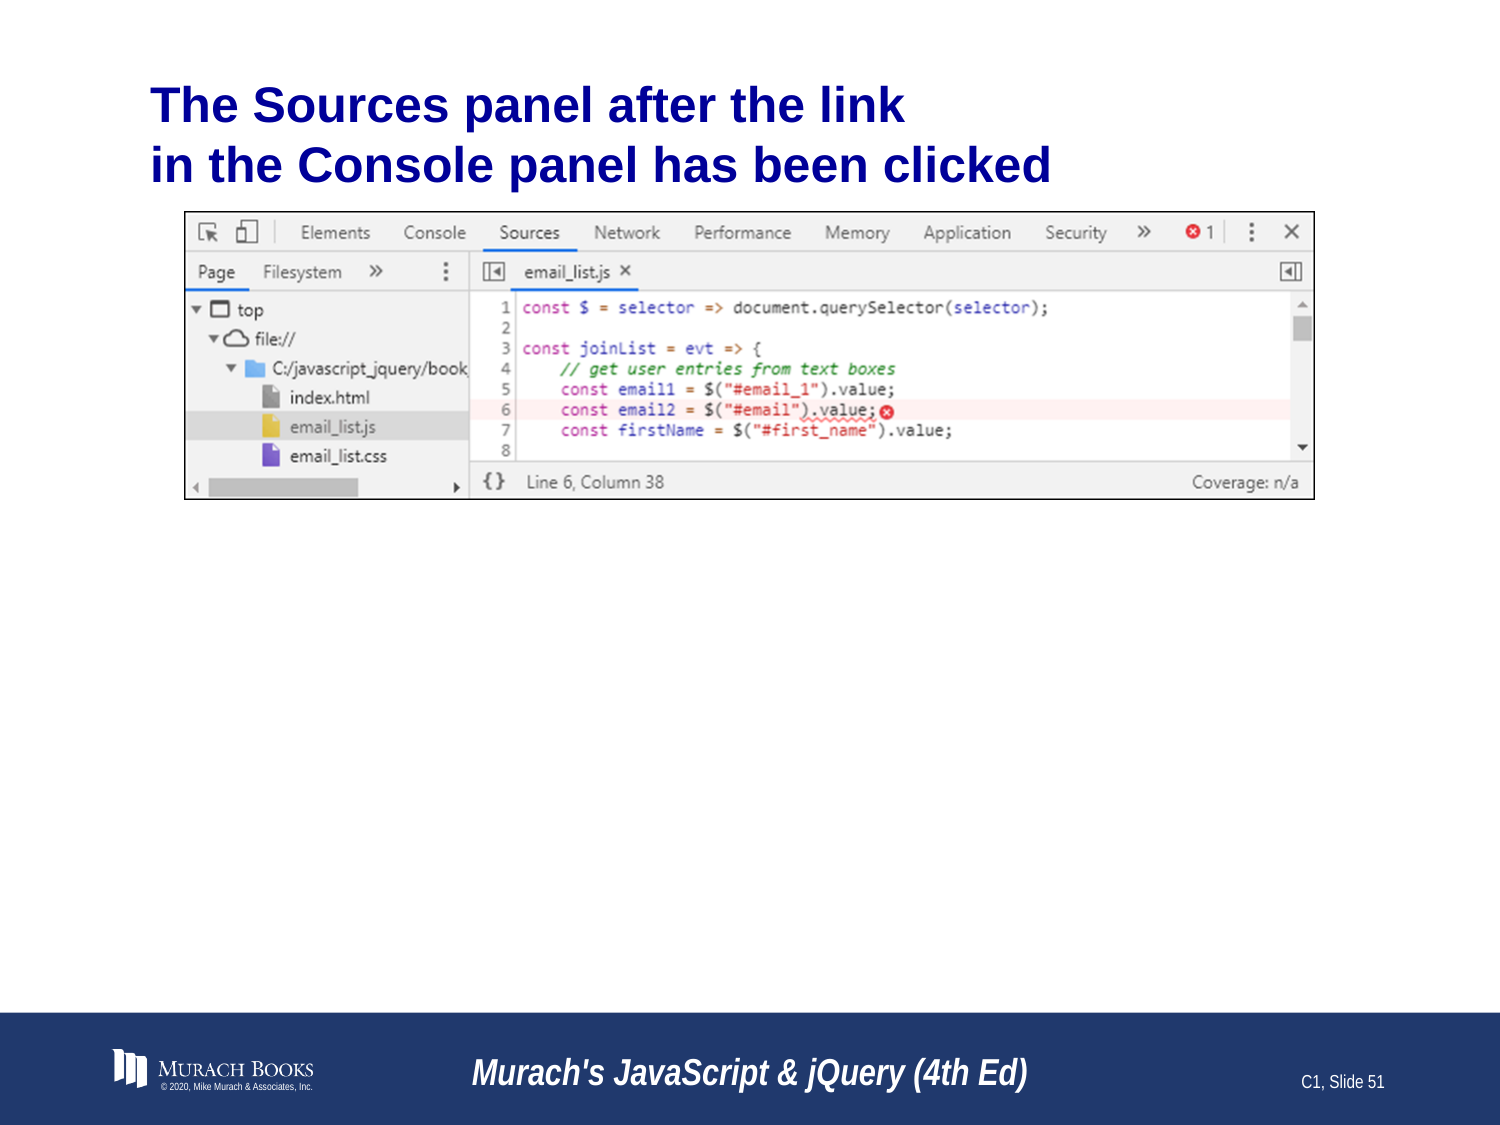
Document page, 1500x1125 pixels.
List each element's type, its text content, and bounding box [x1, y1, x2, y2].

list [184, 211, 1316, 501]
footer © 2020, Mike Murach & Associates, Inc. [12, 1025, 463, 1100]
slide_number Murach's JavaScript & jQuery (4th Ed) [463, 1025, 1050, 1100]
slide_number C1, Slide 51 [1087, 1025, 1400, 1100]
title The Sources panel after the link in the Console panel has been clicked [150, 72, 1350, 194]
